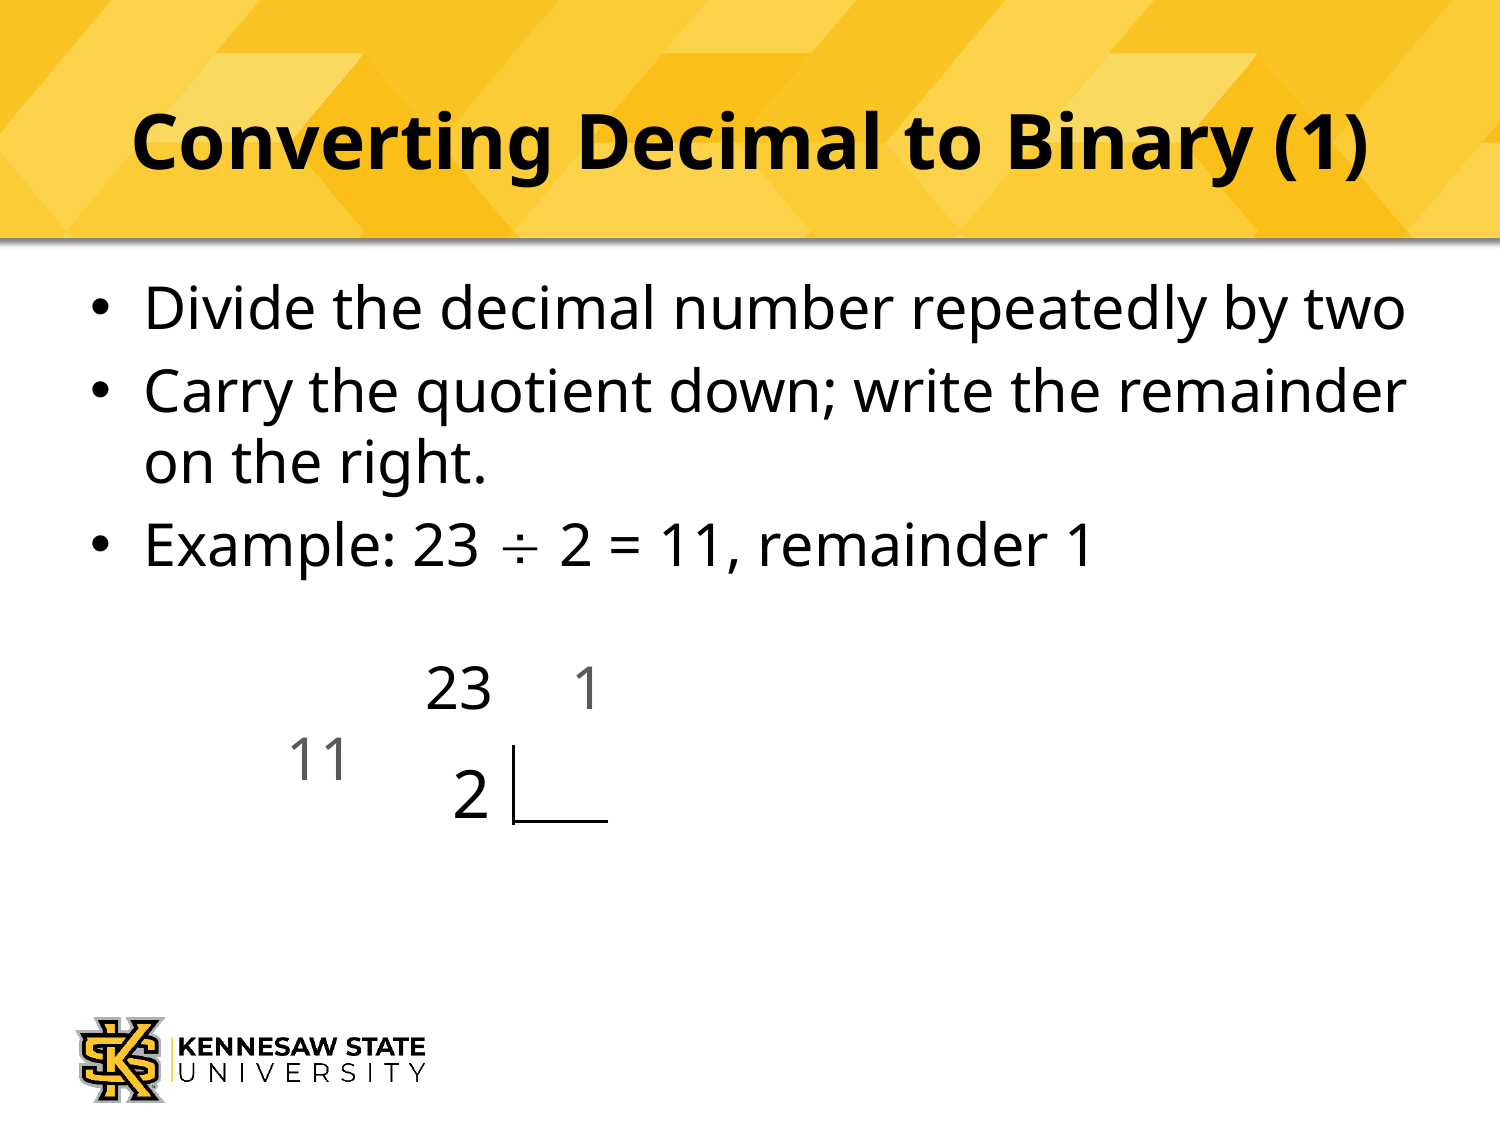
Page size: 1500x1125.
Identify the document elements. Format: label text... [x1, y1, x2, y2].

title Converting Decimal to Binary (1) [75, 45, 1425, 233]
list Divide the decimal number repeatedly by two Carry the quotient down; write the remainder on the right. Example: 23  2 = 11, remainder 1 23 1 11 [75, 262, 1425, 1005]
picture [75, 1017, 425, 1103]
text_box 2 [437, 744, 818, 840]
picture [0, 0, 1500, 251]
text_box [512, 744, 609, 826]
